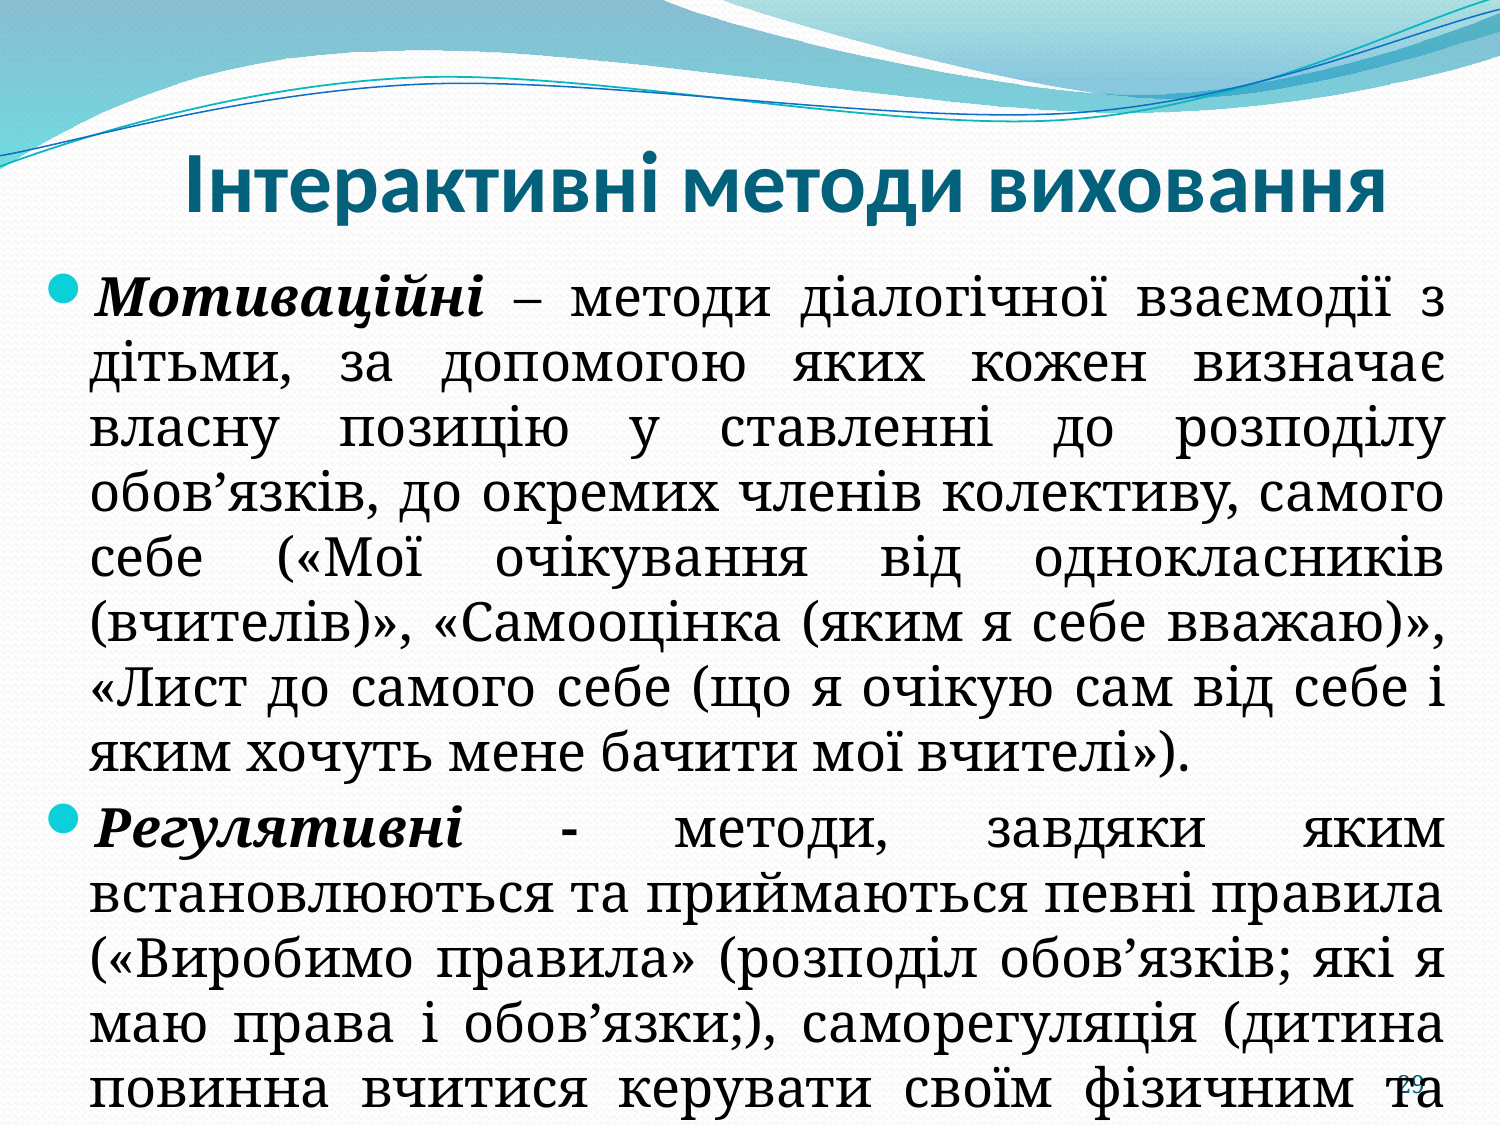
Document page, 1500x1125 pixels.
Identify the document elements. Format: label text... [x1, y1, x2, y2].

title Інтерактивні методи виховання [112, 42, 1463, 231]
slide_number 29 [1299, 1042, 1425, 1103]
list Мотиваційні – методи діалогічної взаємодії з дітьми, за допомогою яких кожен визначає власну позицію у ставленні до розподілу обов’язків, до окремих членів колективу, самого себе («Мої очікування від однокласників (вчителів)», «Самооцінка (яким я себе вважаю)», «Лист до самого себе (що я очікую сам від себе і яким хочуть мене бачити мої вчителі»). Регулятивні - методи, завдяки яким встановлюються та приймаються певні правила («Виробимо правила» (розподіл обов’язків; які я маю права і обов’язки;), саморегуляція (дитина повинна вчитися керувати своїм фізичним та емоційним станом), самокорекція). [29, 255, 1463, 1083]
